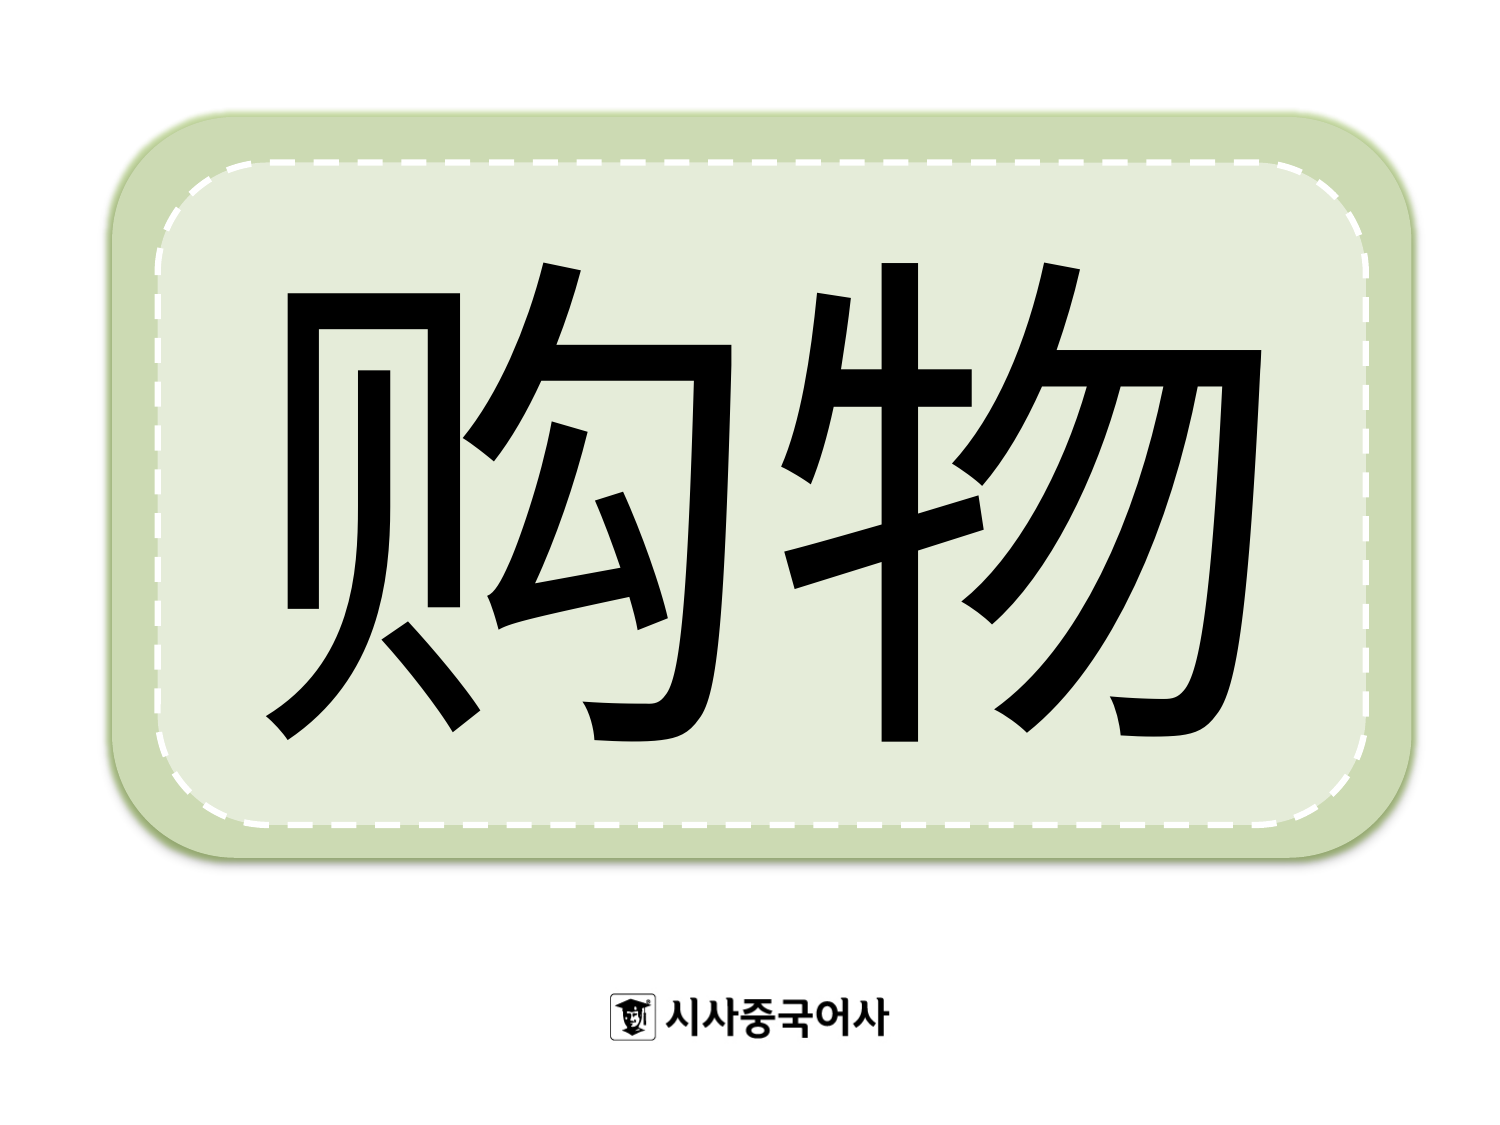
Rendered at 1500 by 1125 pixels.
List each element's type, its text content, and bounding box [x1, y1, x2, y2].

picture [602, 987, 898, 1047]
text_box 购物 [162, 160, 1371, 824]
